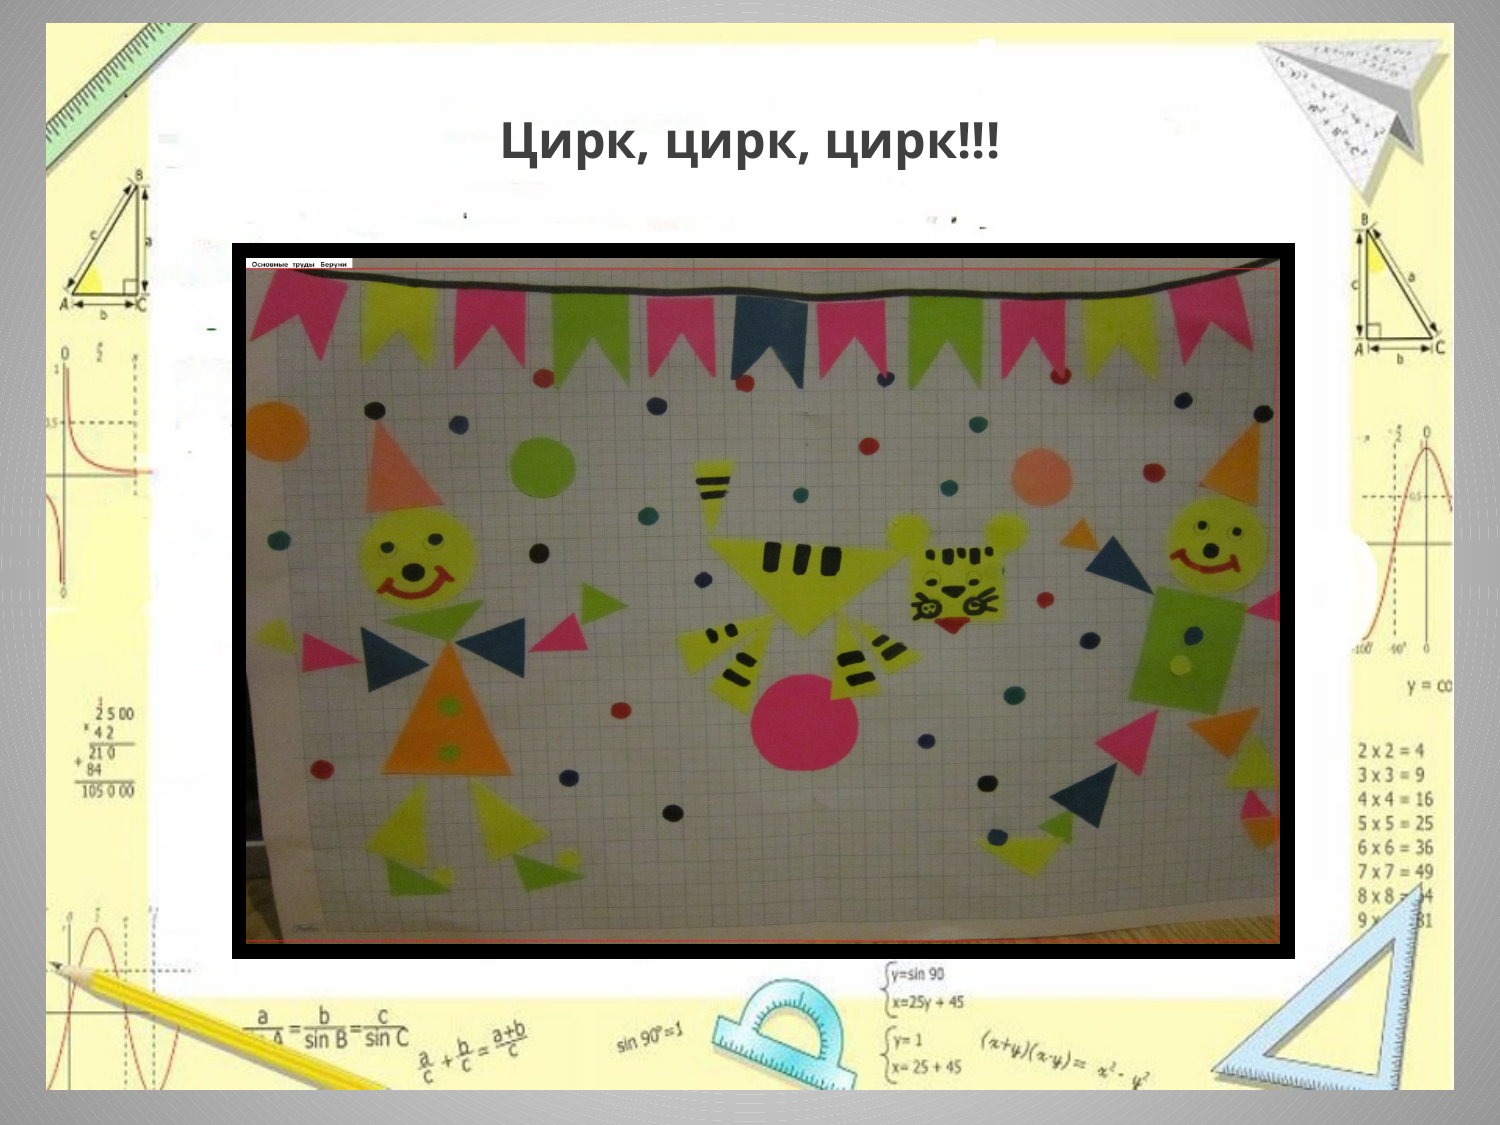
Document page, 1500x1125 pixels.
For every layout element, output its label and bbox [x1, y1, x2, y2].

list [245, 257, 1281, 945]
picture [46, 23, 1454, 1091]
